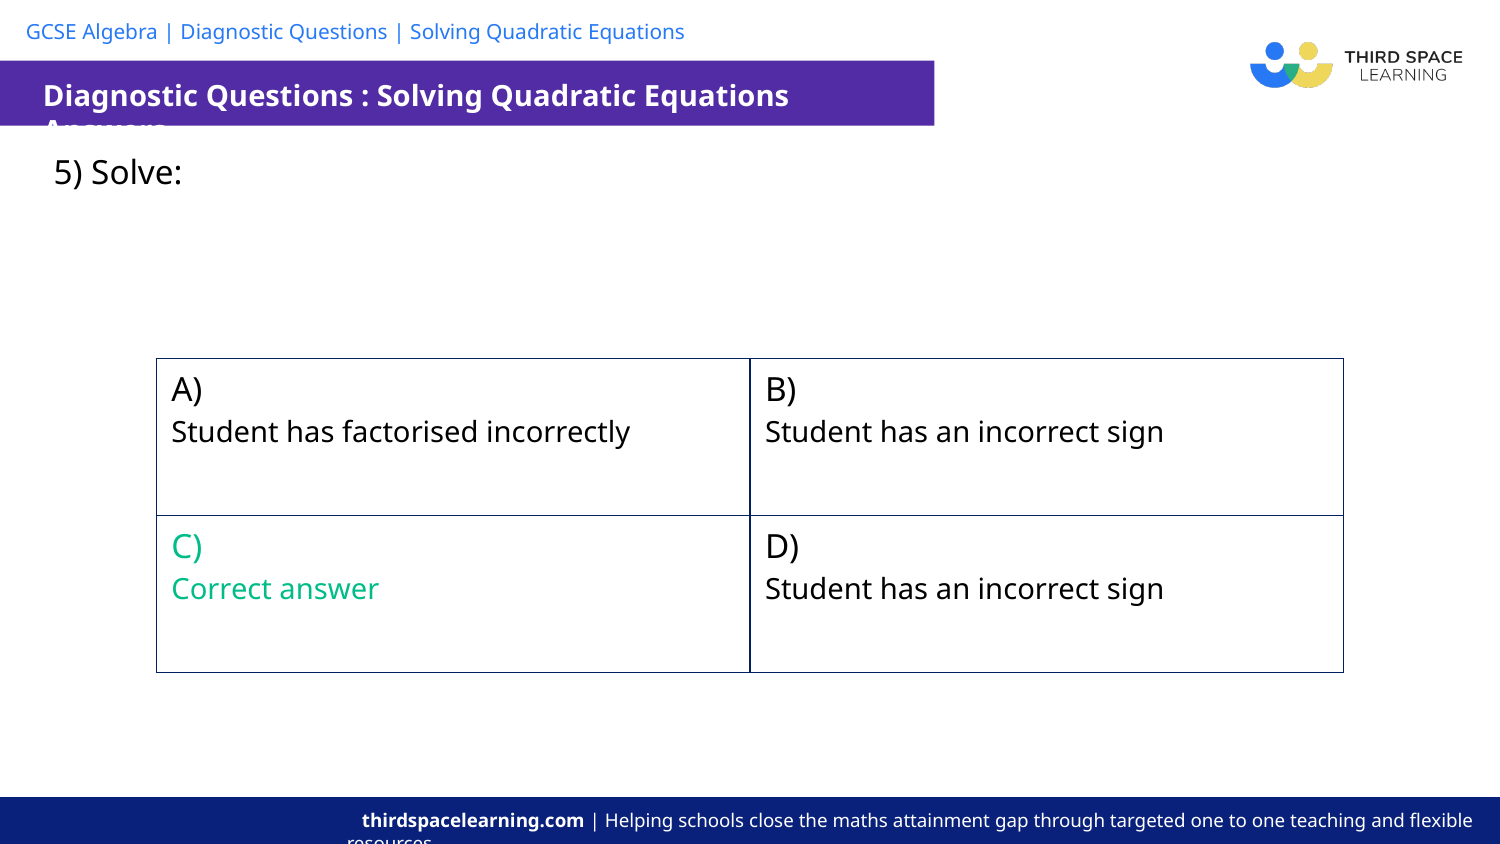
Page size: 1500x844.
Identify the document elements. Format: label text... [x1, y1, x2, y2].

picture [1250, 33, 1465, 99]
text_box Diagnostic Questions : Solving Quadratic Equations Answers [27, 61, 920, 141]
